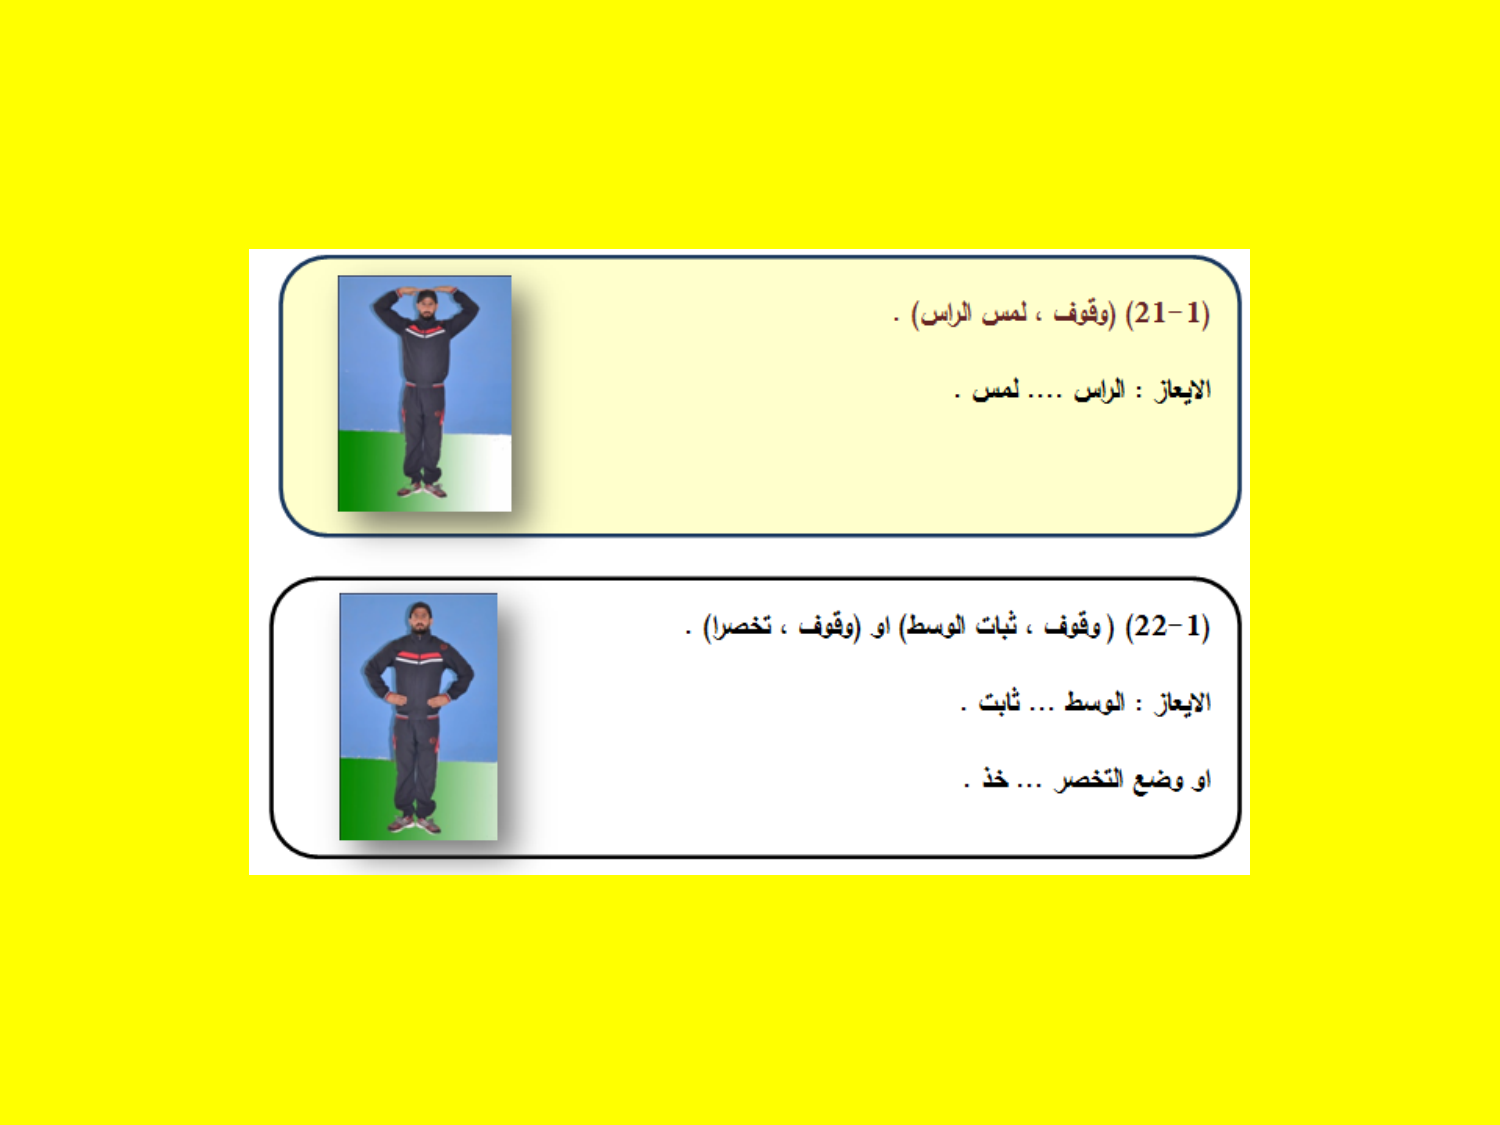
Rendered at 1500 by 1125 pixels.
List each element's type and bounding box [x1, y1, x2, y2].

picture [249, 249, 1251, 876]
